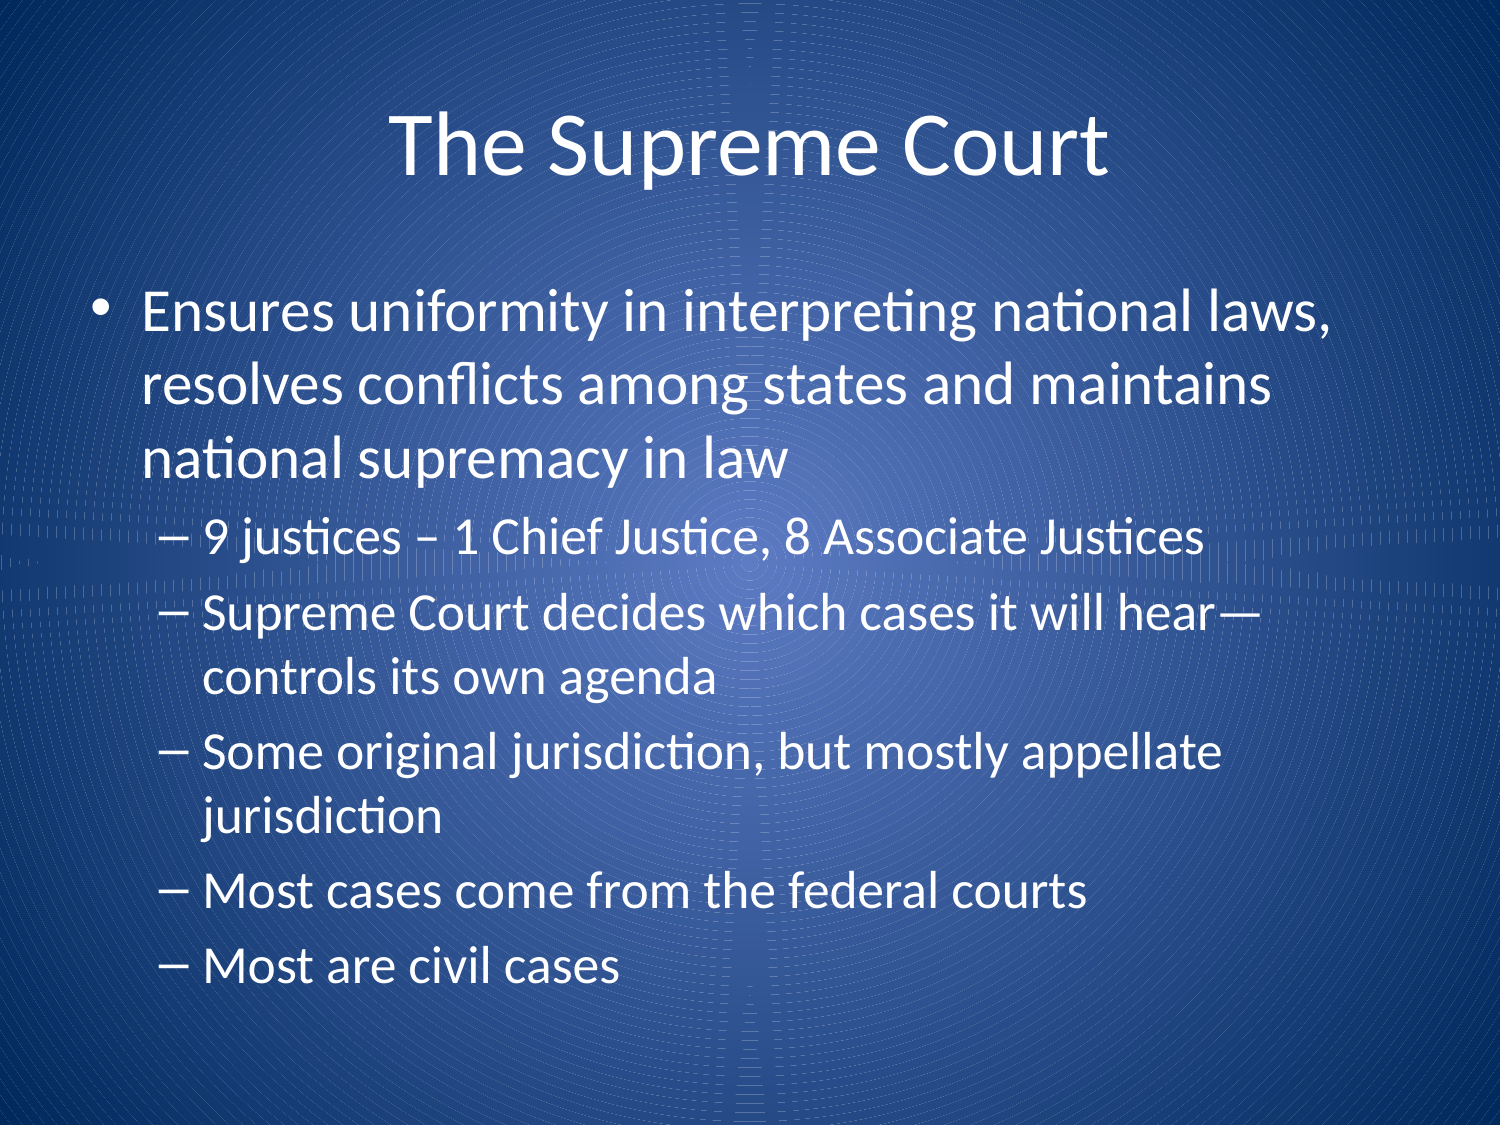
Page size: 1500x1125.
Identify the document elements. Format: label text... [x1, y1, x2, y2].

title The Supreme Court [75, 45, 1425, 233]
list Ensures uniformity in interpreting national laws, resolves conflicts among states and maintains national supremacy in law 9 justices – 1 Chief Justice, 8 Associate Justices Supreme Court decides which cases it will hear—controls its own agenda Some original jurisdiction, but mostly appellate jurisdiction Most cases come from the federal courts Most are civil cases [75, 262, 1425, 1005]
